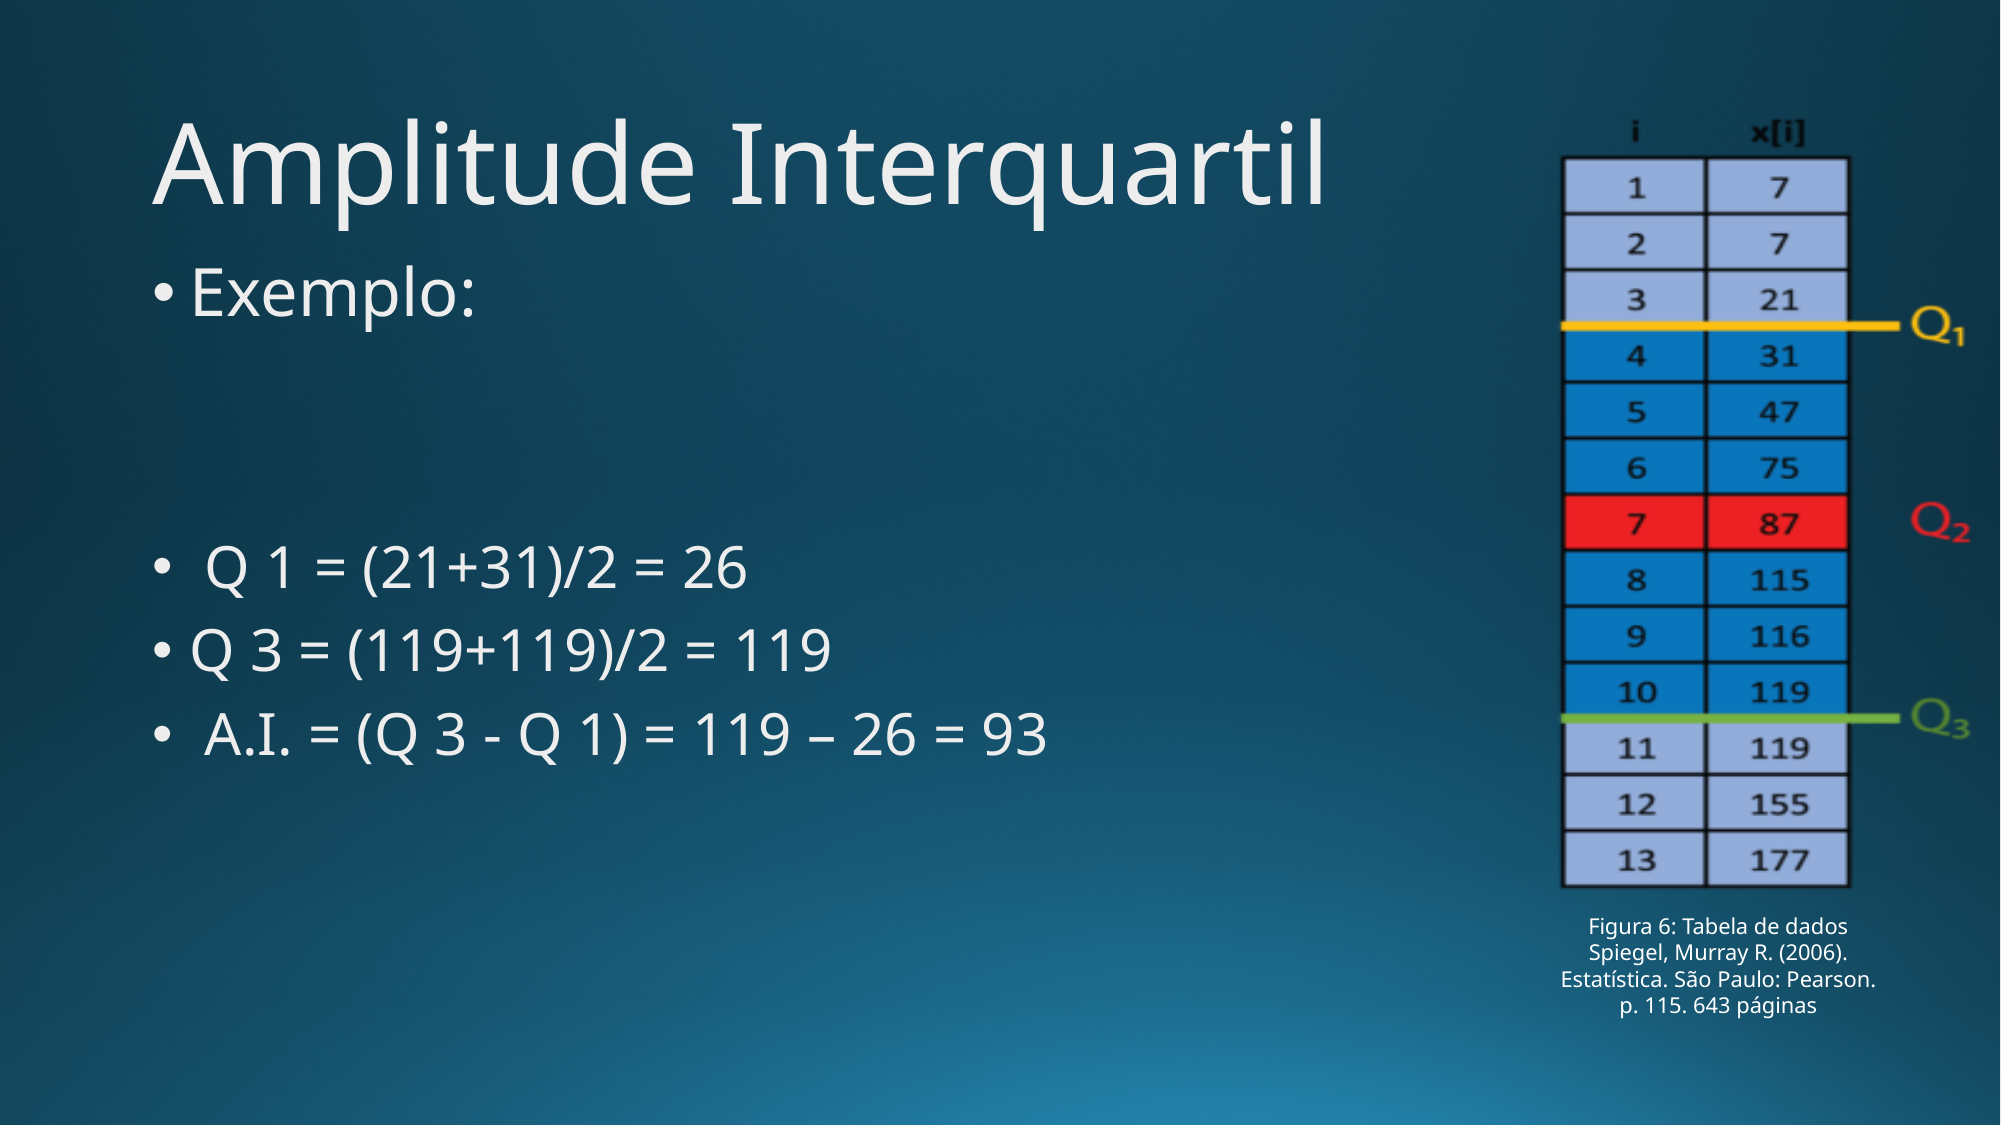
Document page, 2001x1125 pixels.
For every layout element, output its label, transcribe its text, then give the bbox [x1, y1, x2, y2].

text_box Exemplo: Q 1 = (21+31)/2 = 26 Q 3 = (119+119)/2 = 119 A.I. = (Q 3 - Q 1) = 119 – 26 = 93 [137, 252, 1541, 966]
picture [0, 0, 2001, 1125]
text_box Amplitude Interquartil [137, 59, 1767, 252]
text_box Figura 6: Tabela de dados Spiegel, Murray R. (2006). Estatística. São Paulo: Pearson. p. 115. 643 páginas [1541, 934, 1896, 1025]
